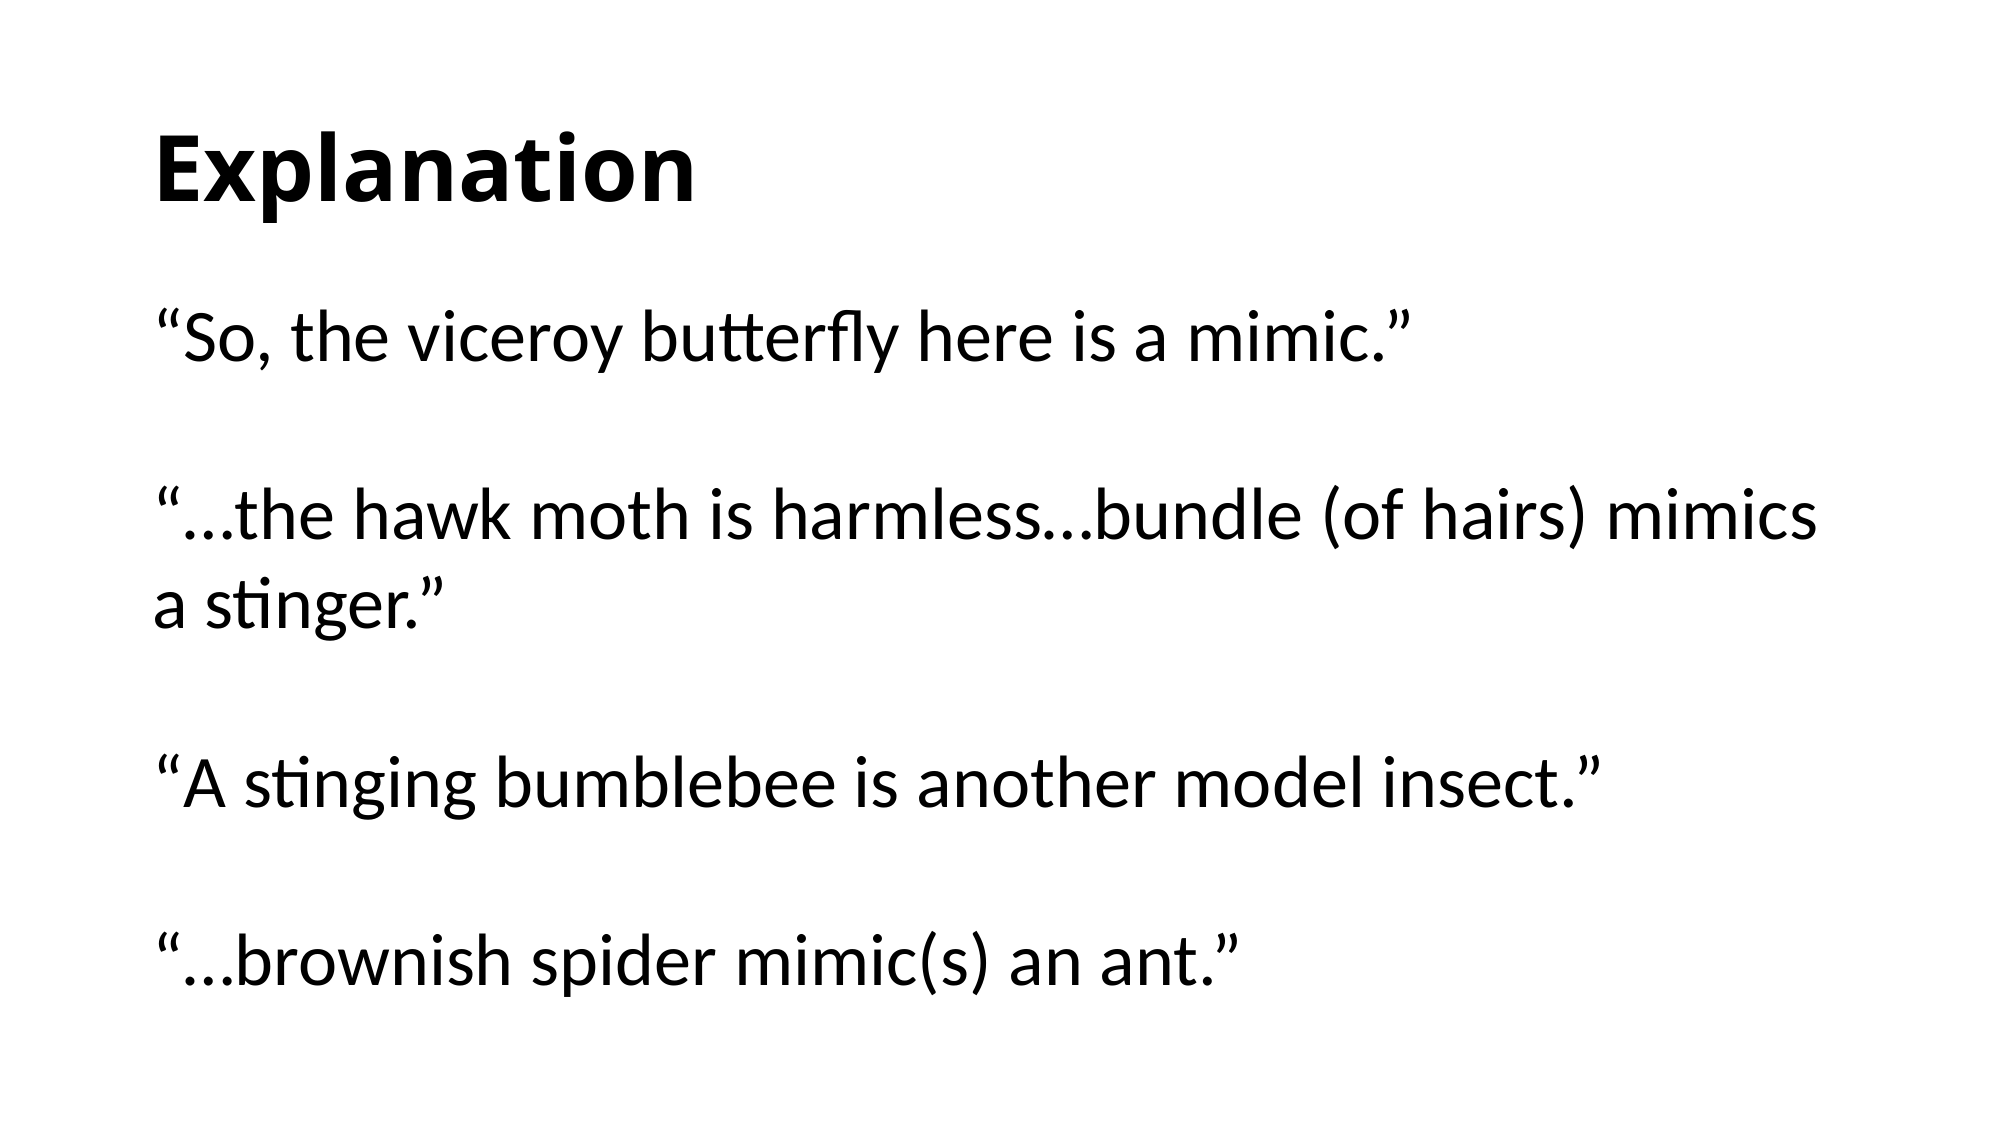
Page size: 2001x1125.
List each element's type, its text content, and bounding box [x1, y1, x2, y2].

list “So, the viceroy butterfly here is a mimic.” “…the hawk moth is harmless…bundle (of hairs) mimics a stinger.” “A stinging bumblebee is another model insect.” “…brownish spider mimic(s) an ant.” [137, 280, 1863, 1014]
title Explanation [137, 62, 1863, 280]
